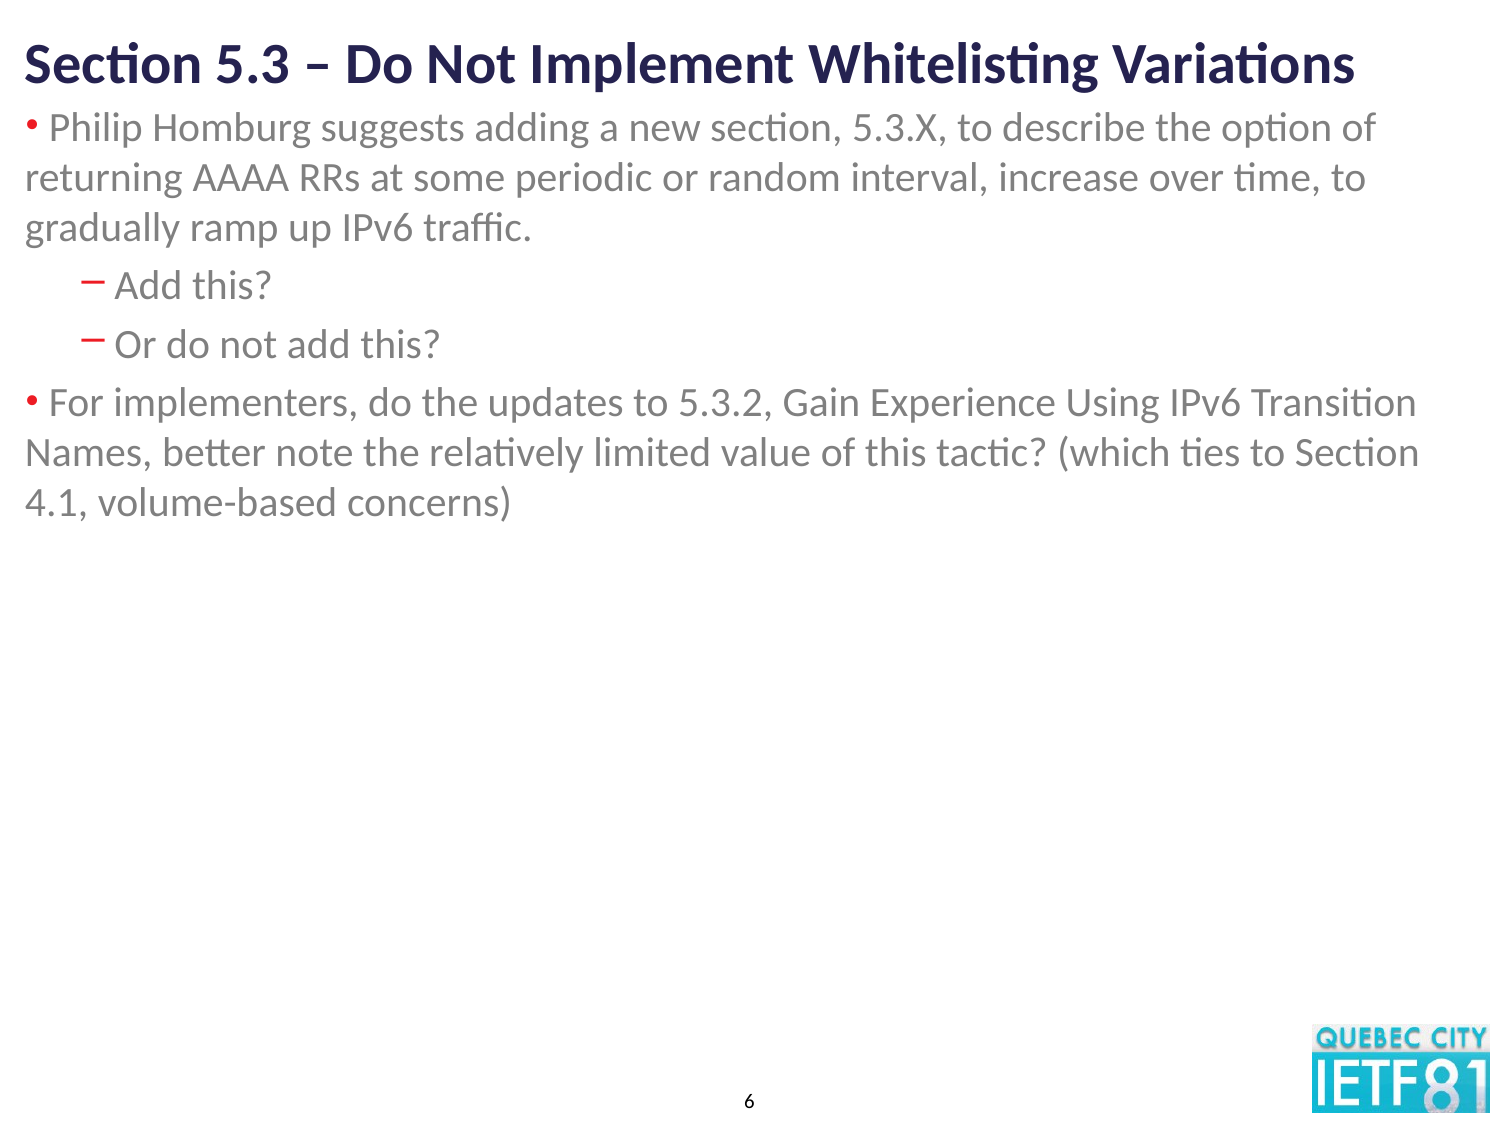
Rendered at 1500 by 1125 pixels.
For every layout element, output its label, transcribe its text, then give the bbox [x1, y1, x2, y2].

picture [1312, 1024, 1490, 1113]
slide_number 6 [724, 1087, 774, 1125]
list Philip Homburg suggests adding a new section, 5.3.X, to describe the option of returning AAAA RRs at some periodic or random interval, increase over time, to gradually ramp up IPv6 traffic. Add this? Or do not add this? For implementers, do the updates to 5.3.2, Gain Experience Using IPv6 Transition Names, better note the relatively limited value of this tactic? (which ties to Section 4.1, volume-based concerns) [24, 99, 1476, 1051]
title Section 5.3 – Do Not Implement Whitelisting Variations [24, 24, 1476, 99]
